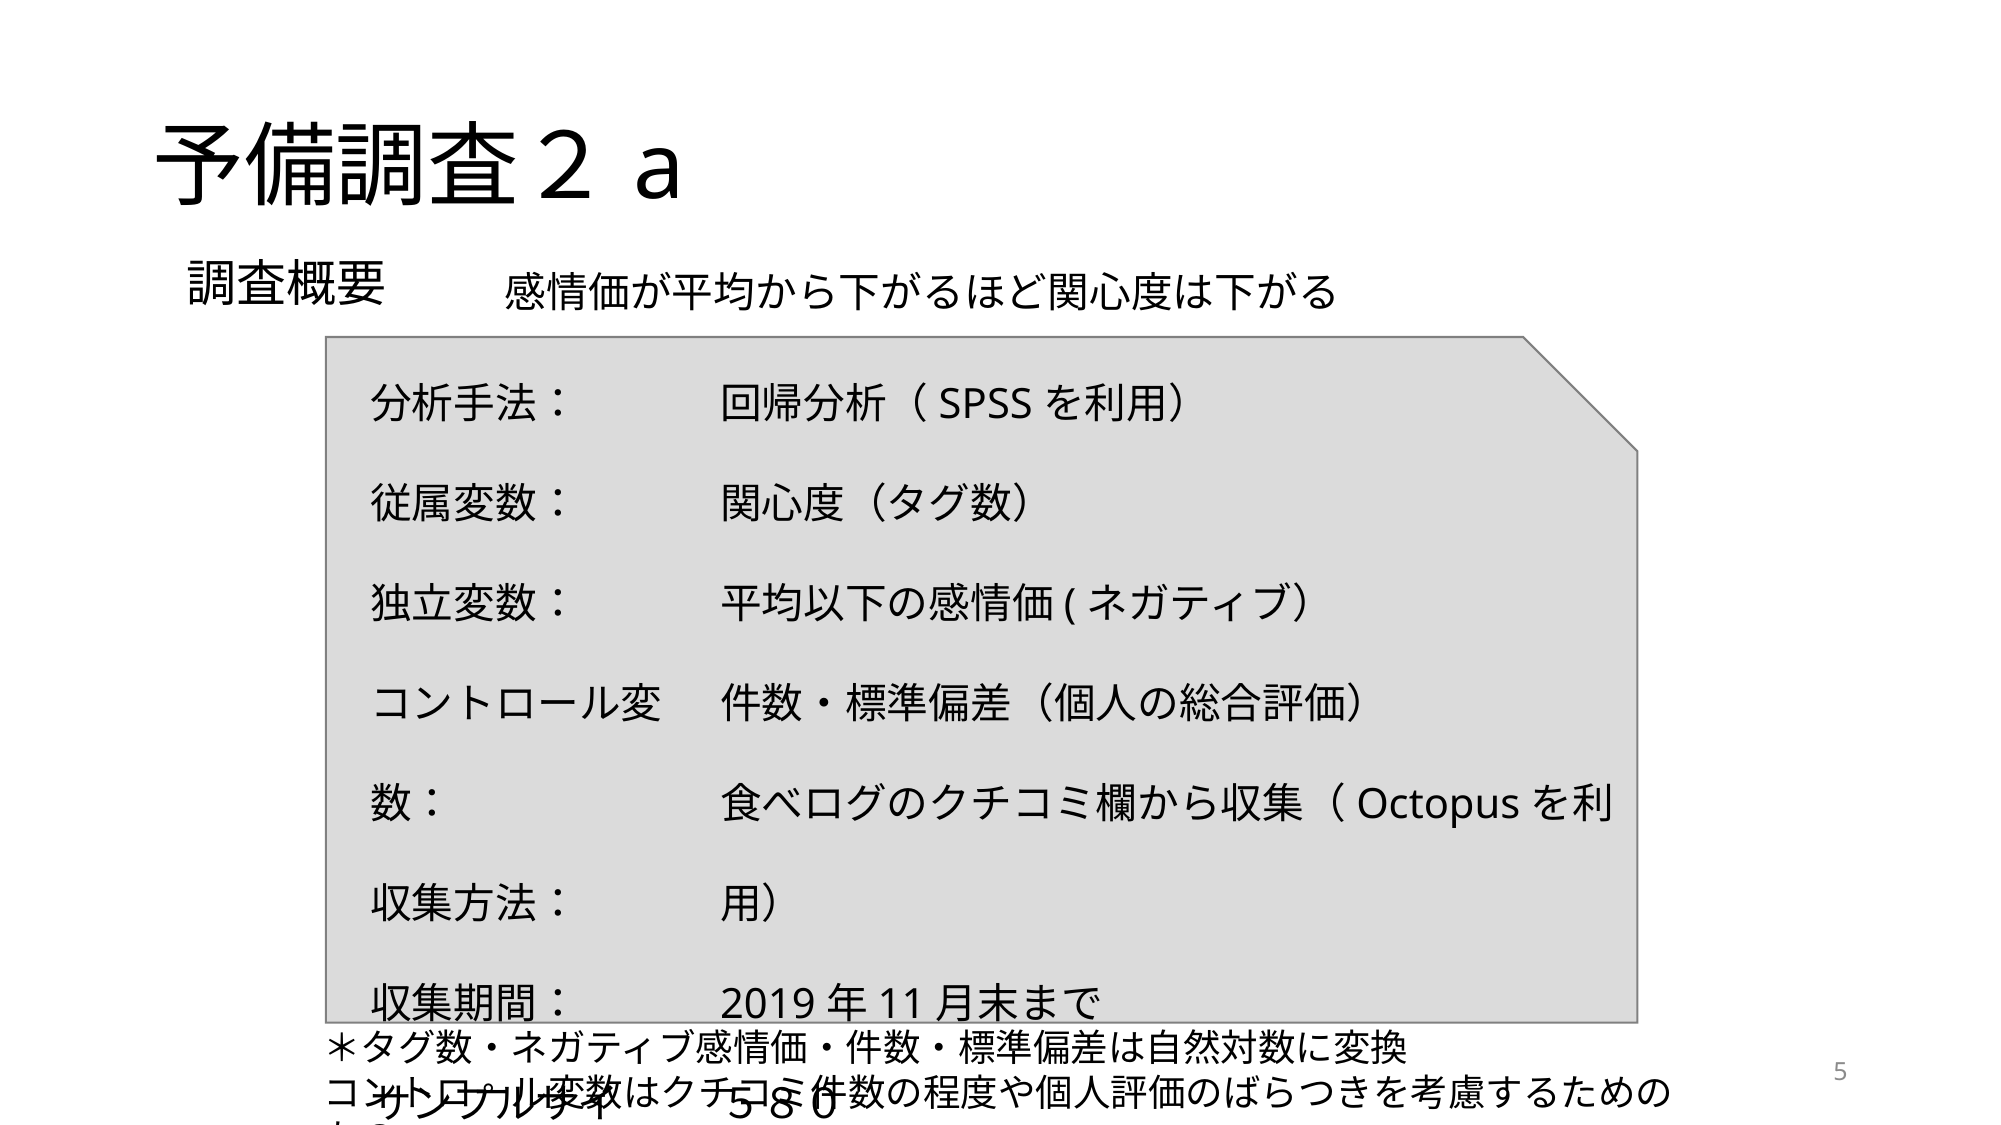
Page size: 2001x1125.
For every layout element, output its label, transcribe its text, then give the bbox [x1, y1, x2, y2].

text_box 調査概要 [171, 243, 404, 319]
text_box 感情価が平均から下がるほど関心度は下がる [490, 258, 1397, 319]
slide_number 5 [1717, 1042, 1863, 1103]
text_box ＊タグ数・ネガティブ感情価・件数・標準偏差は自然対数に変換 コントロール変数はクチコミ件数の程度や個人評価のばらつきを考慮するためのもの [308, 1016, 1717, 1125]
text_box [325, 319, 1638, 1024]
title 予備調査２a [137, 59, 1863, 278]
